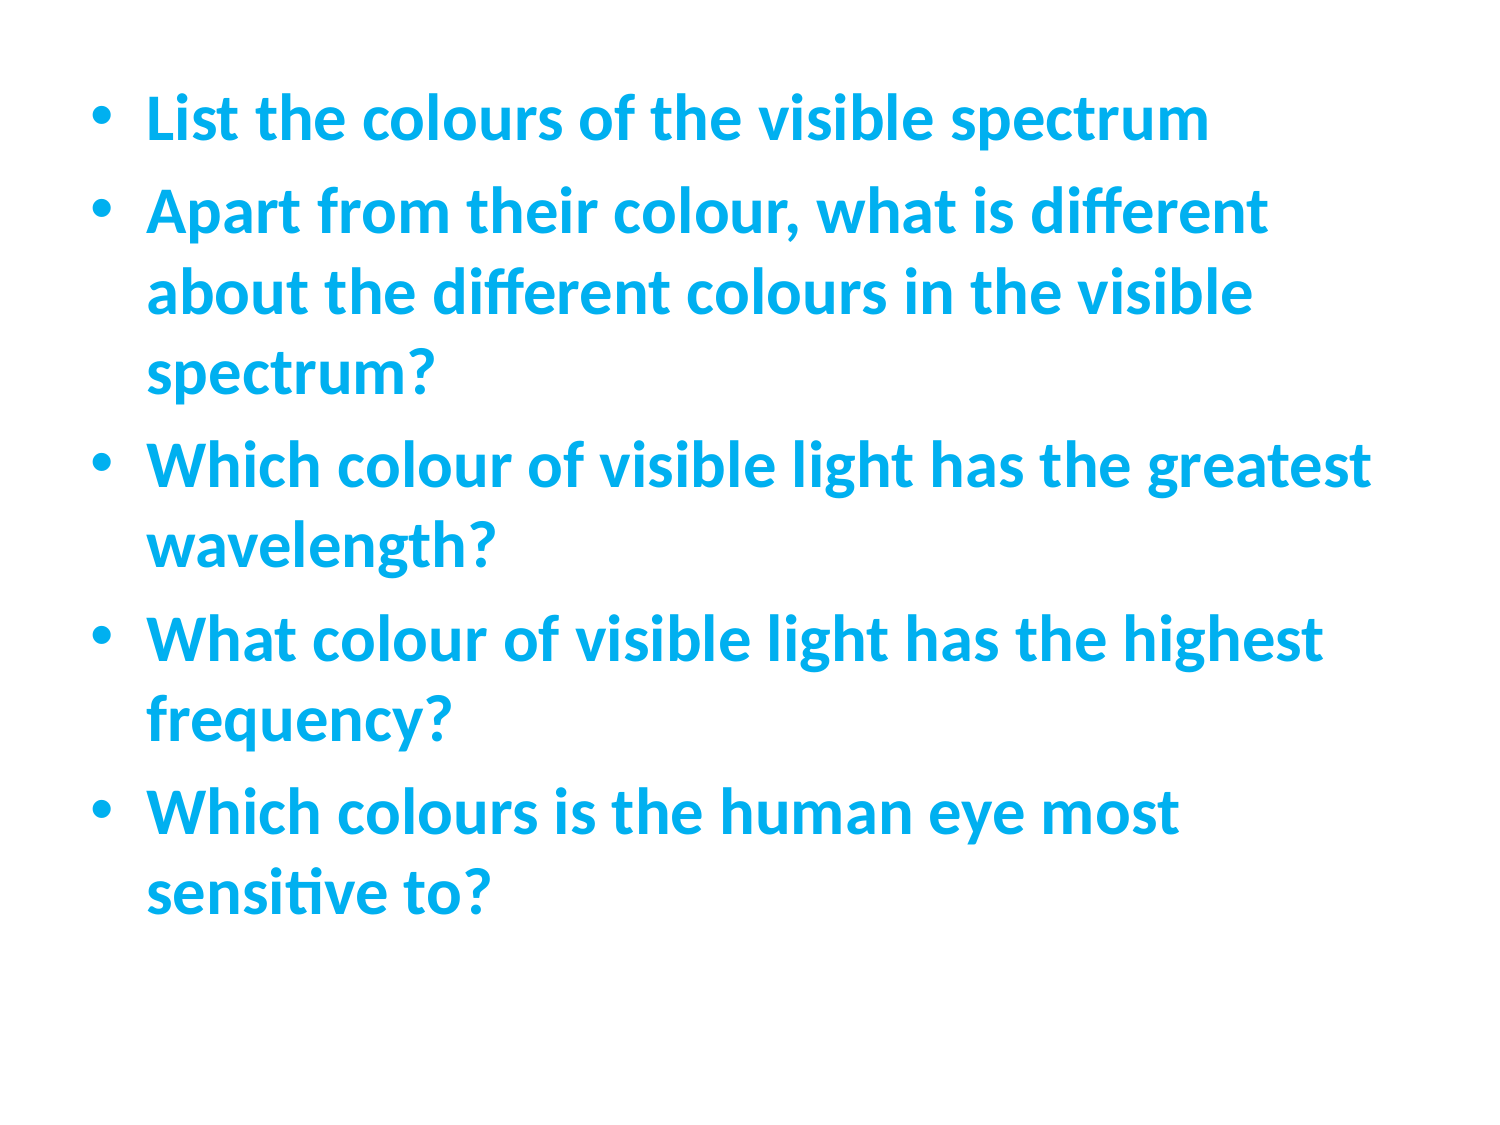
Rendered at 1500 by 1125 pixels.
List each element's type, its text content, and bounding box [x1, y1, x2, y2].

list List the colours of the visible spectrum Apart from their colour, what is different about the different colours in the visible spectrum? Which colour of visible light has the greatest wavelength? What colour of visible light has the highest frequency? Which colours is the human eye most sensitive to? [75, 66, 1425, 1005]
